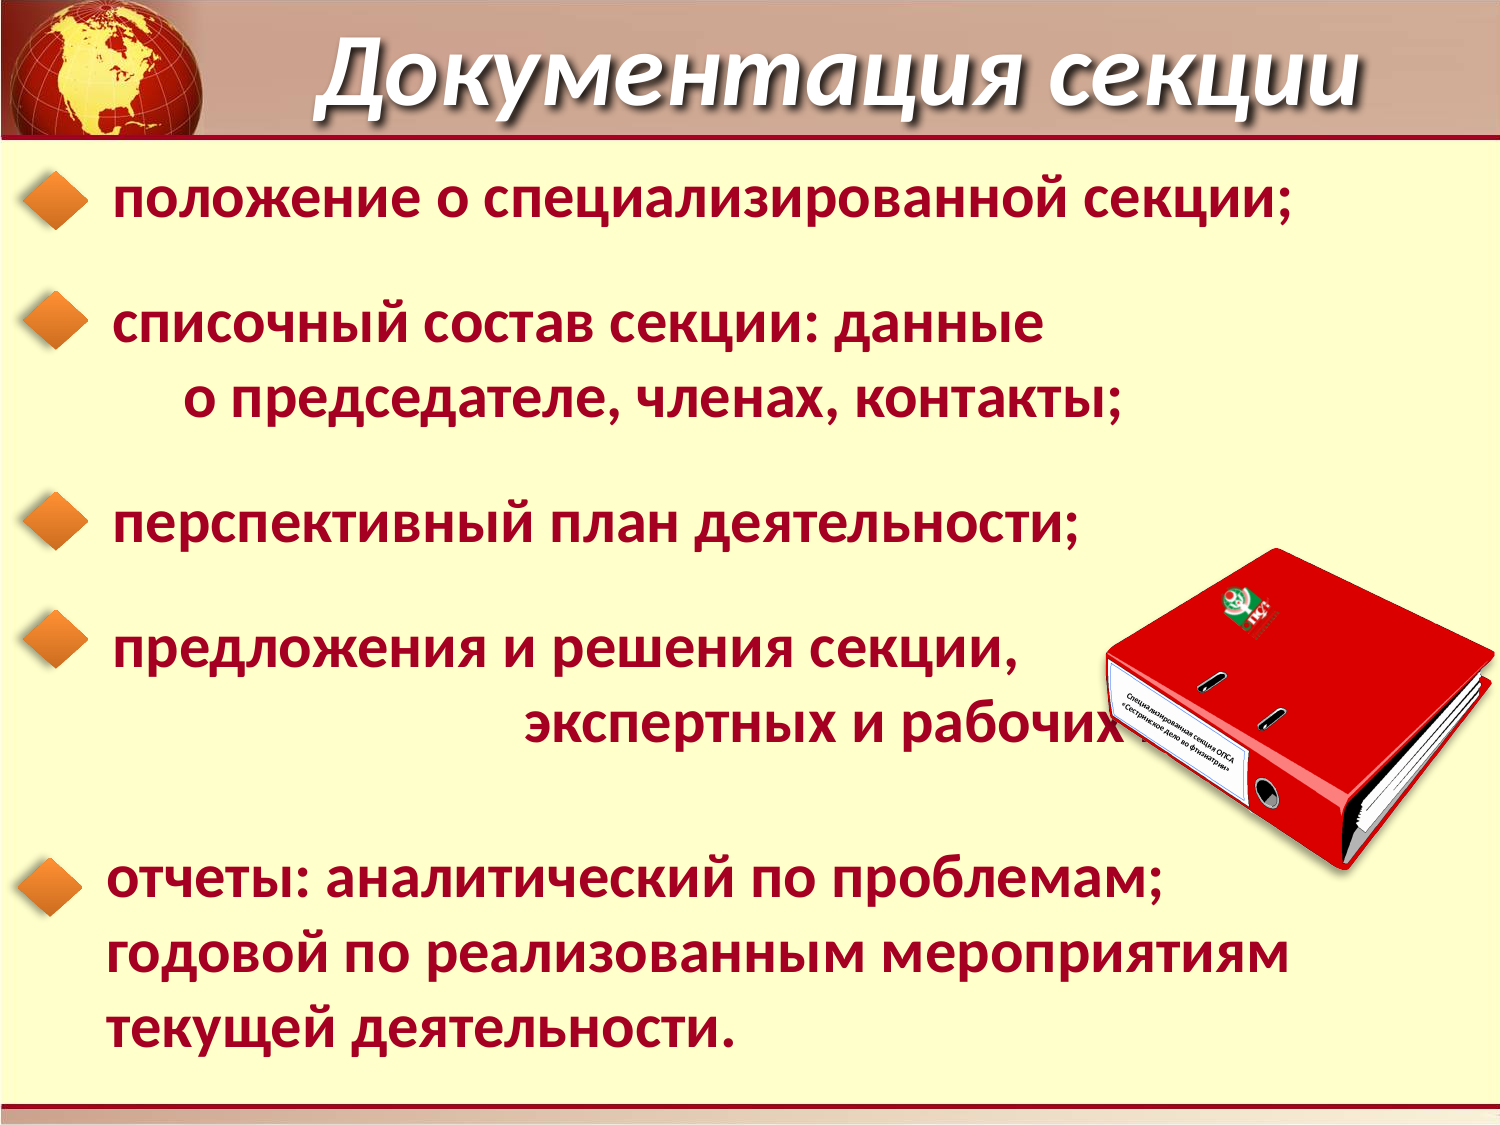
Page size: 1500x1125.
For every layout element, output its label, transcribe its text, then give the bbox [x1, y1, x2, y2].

text_box отчеты: аналитический по проблемам; годовой по реализованным мероприятиям текущей деятельности. [76, 827, 1500, 1060]
text_box [23, 171, 89, 231]
picture [0, 0, 1500, 1125]
text_box [23, 491, 89, 551]
text_box Документация секции [159, 8, 1500, 136]
text_box положение о специализированной секции; списочный состав секции: данные о председателе, членах, контакты; перспективный план деятельности; предложения и решения секции, экспертных и рабочих групп. [82, 147, 1500, 756]
text_box [23, 290, 89, 350]
text_box [23, 609, 89, 669]
text_box [17, 857, 83, 917]
